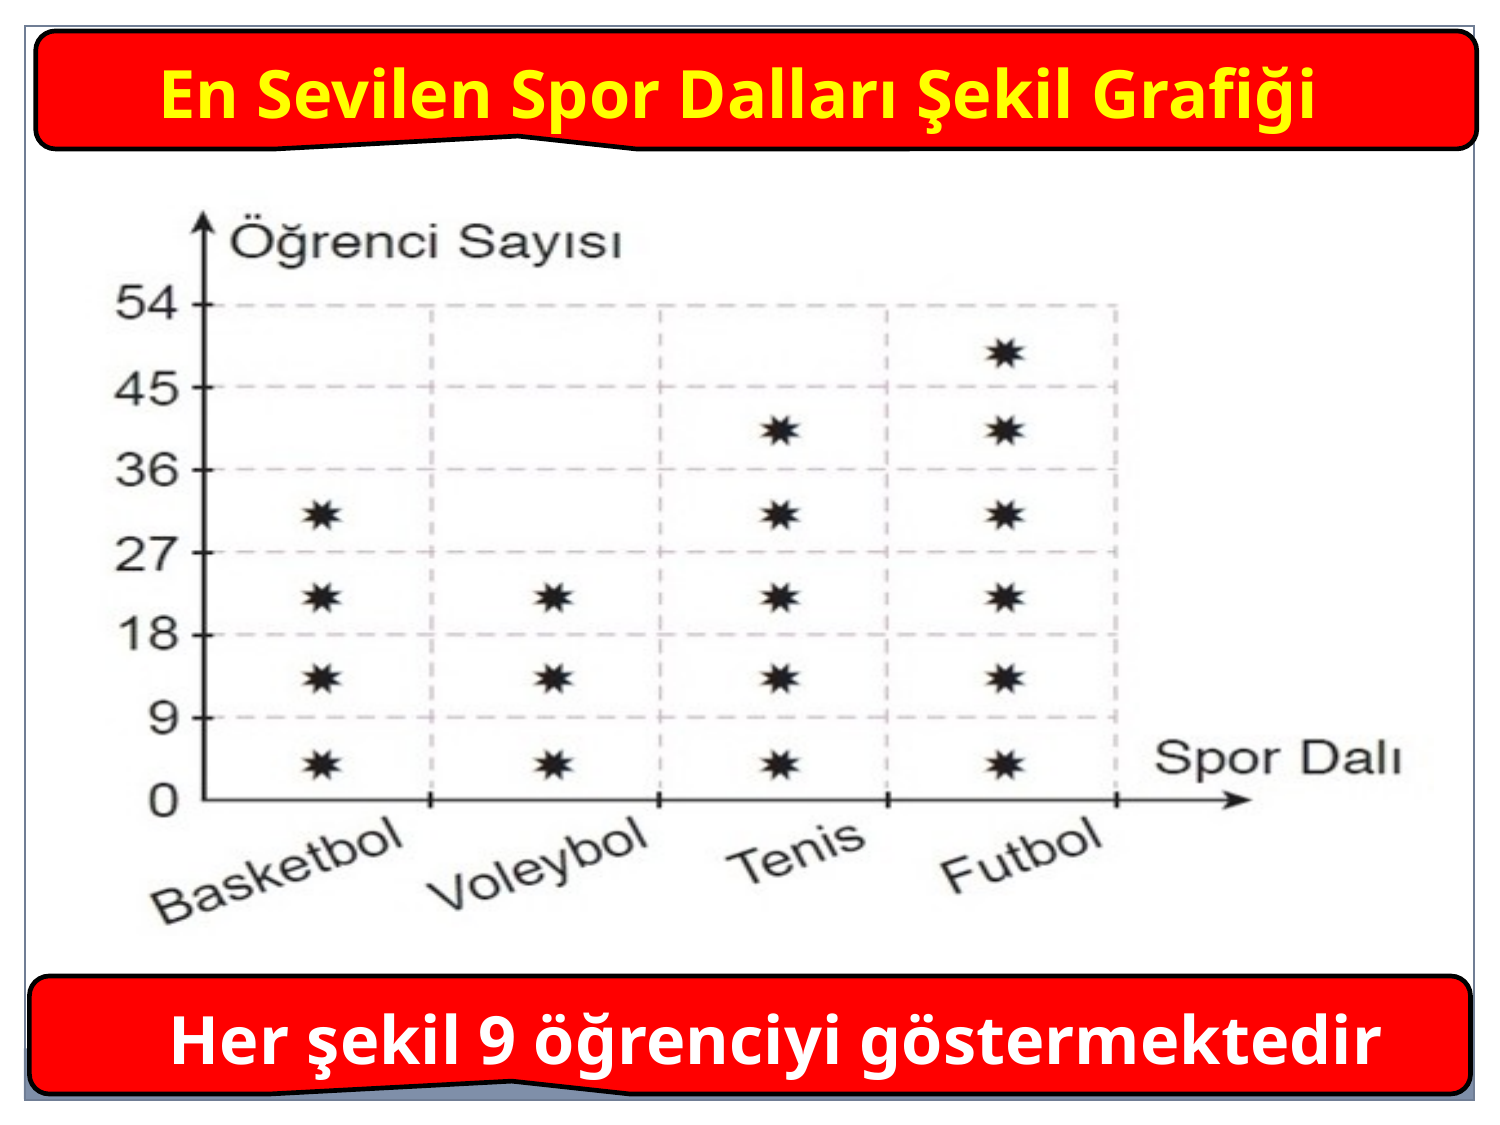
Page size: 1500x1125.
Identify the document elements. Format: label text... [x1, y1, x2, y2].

text_box Her şekil 9 öğrenciyi göstermektedir [29, 976, 1471, 1094]
text_box En Sevilen Spor Dalları Şekil Grafiği [35, 30, 1477, 149]
picture [66, 190, 1434, 936]
